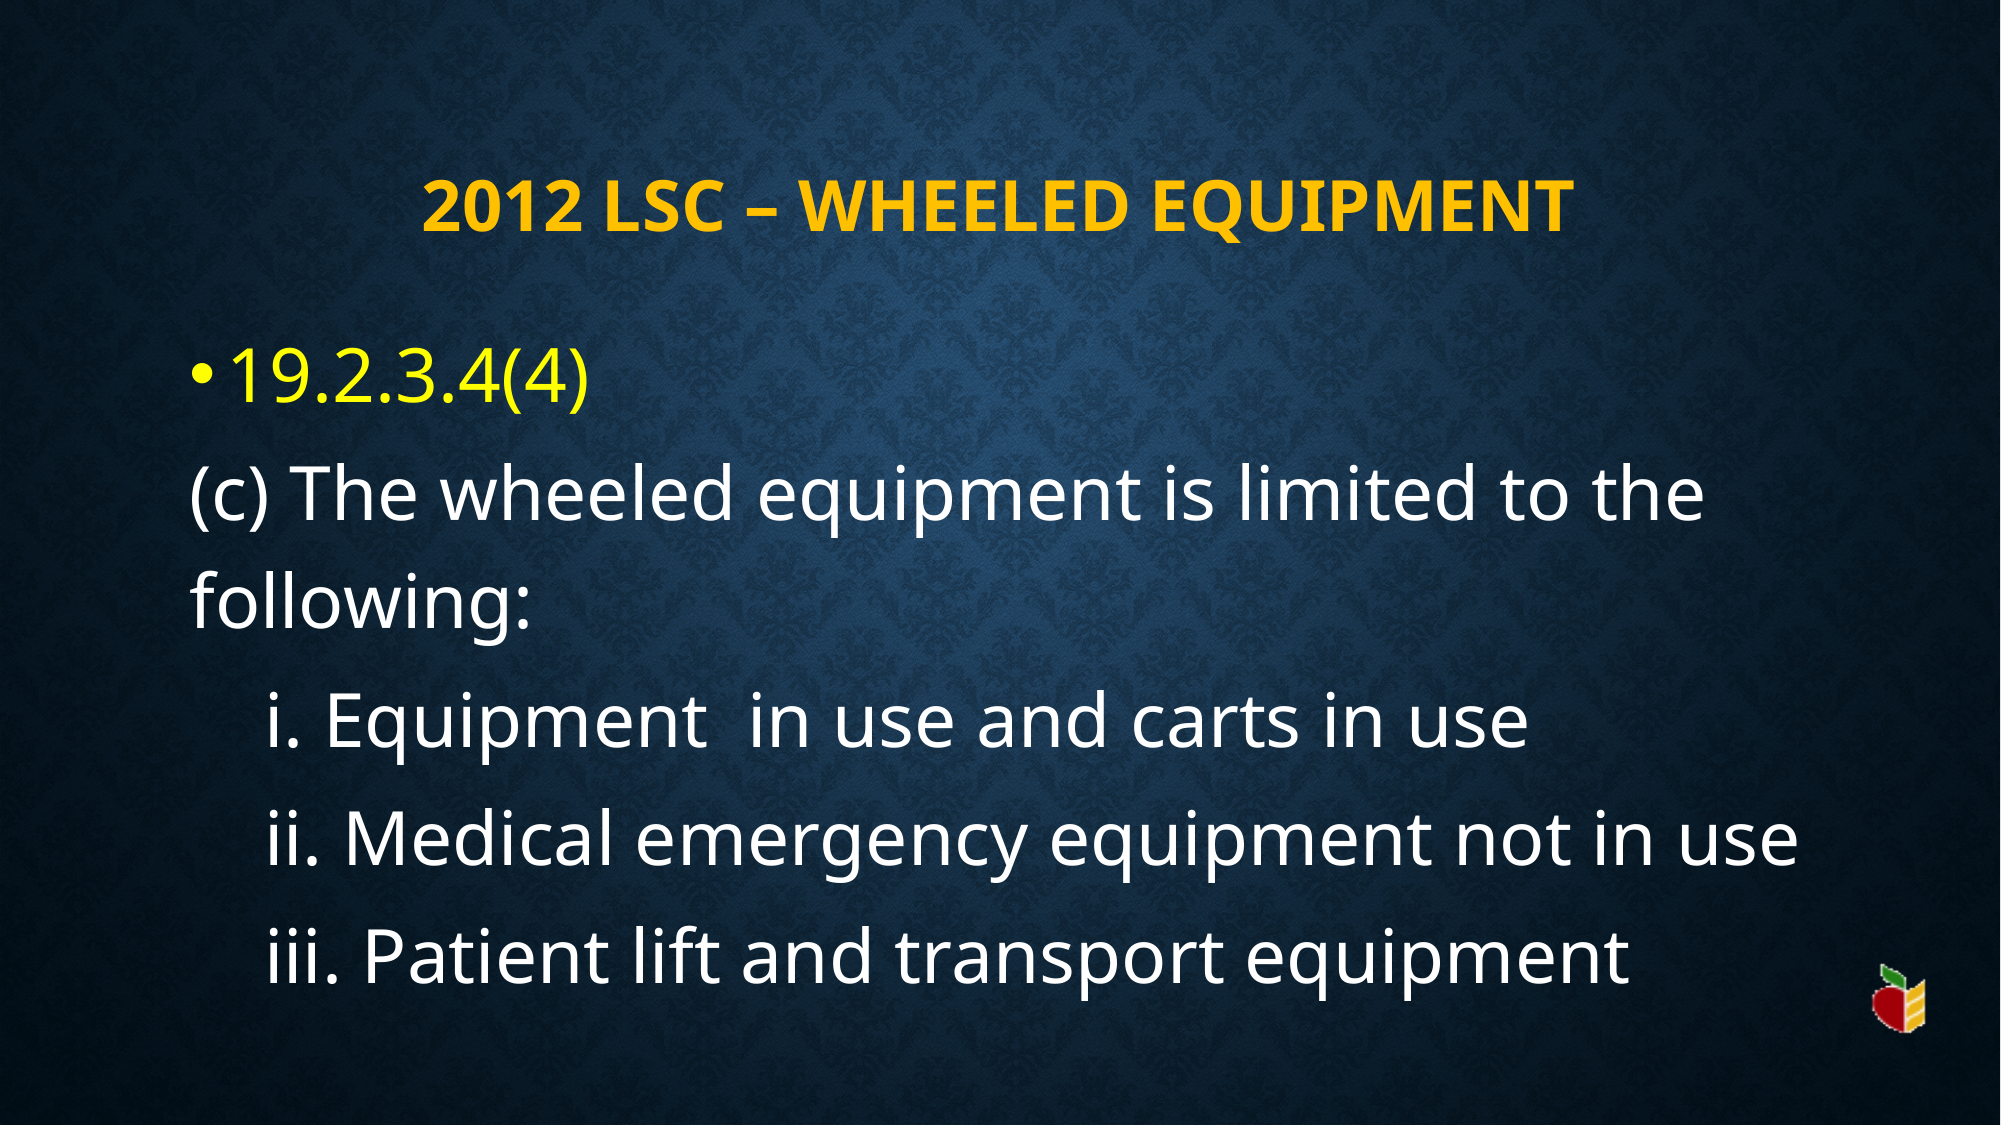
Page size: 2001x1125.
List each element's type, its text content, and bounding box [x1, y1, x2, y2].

list 19.2.3.4(4) (c) The wheeled equipment is limited to the following: i. Equipment in use and carts in use ii. Medical emergency equipment not in use iii. Patient lift and transport equipment [99, 302, 1900, 1036]
picture [1870, 961, 1929, 1037]
title 2012 Lsc – wheeled equipment [149, 99, 1849, 302]
